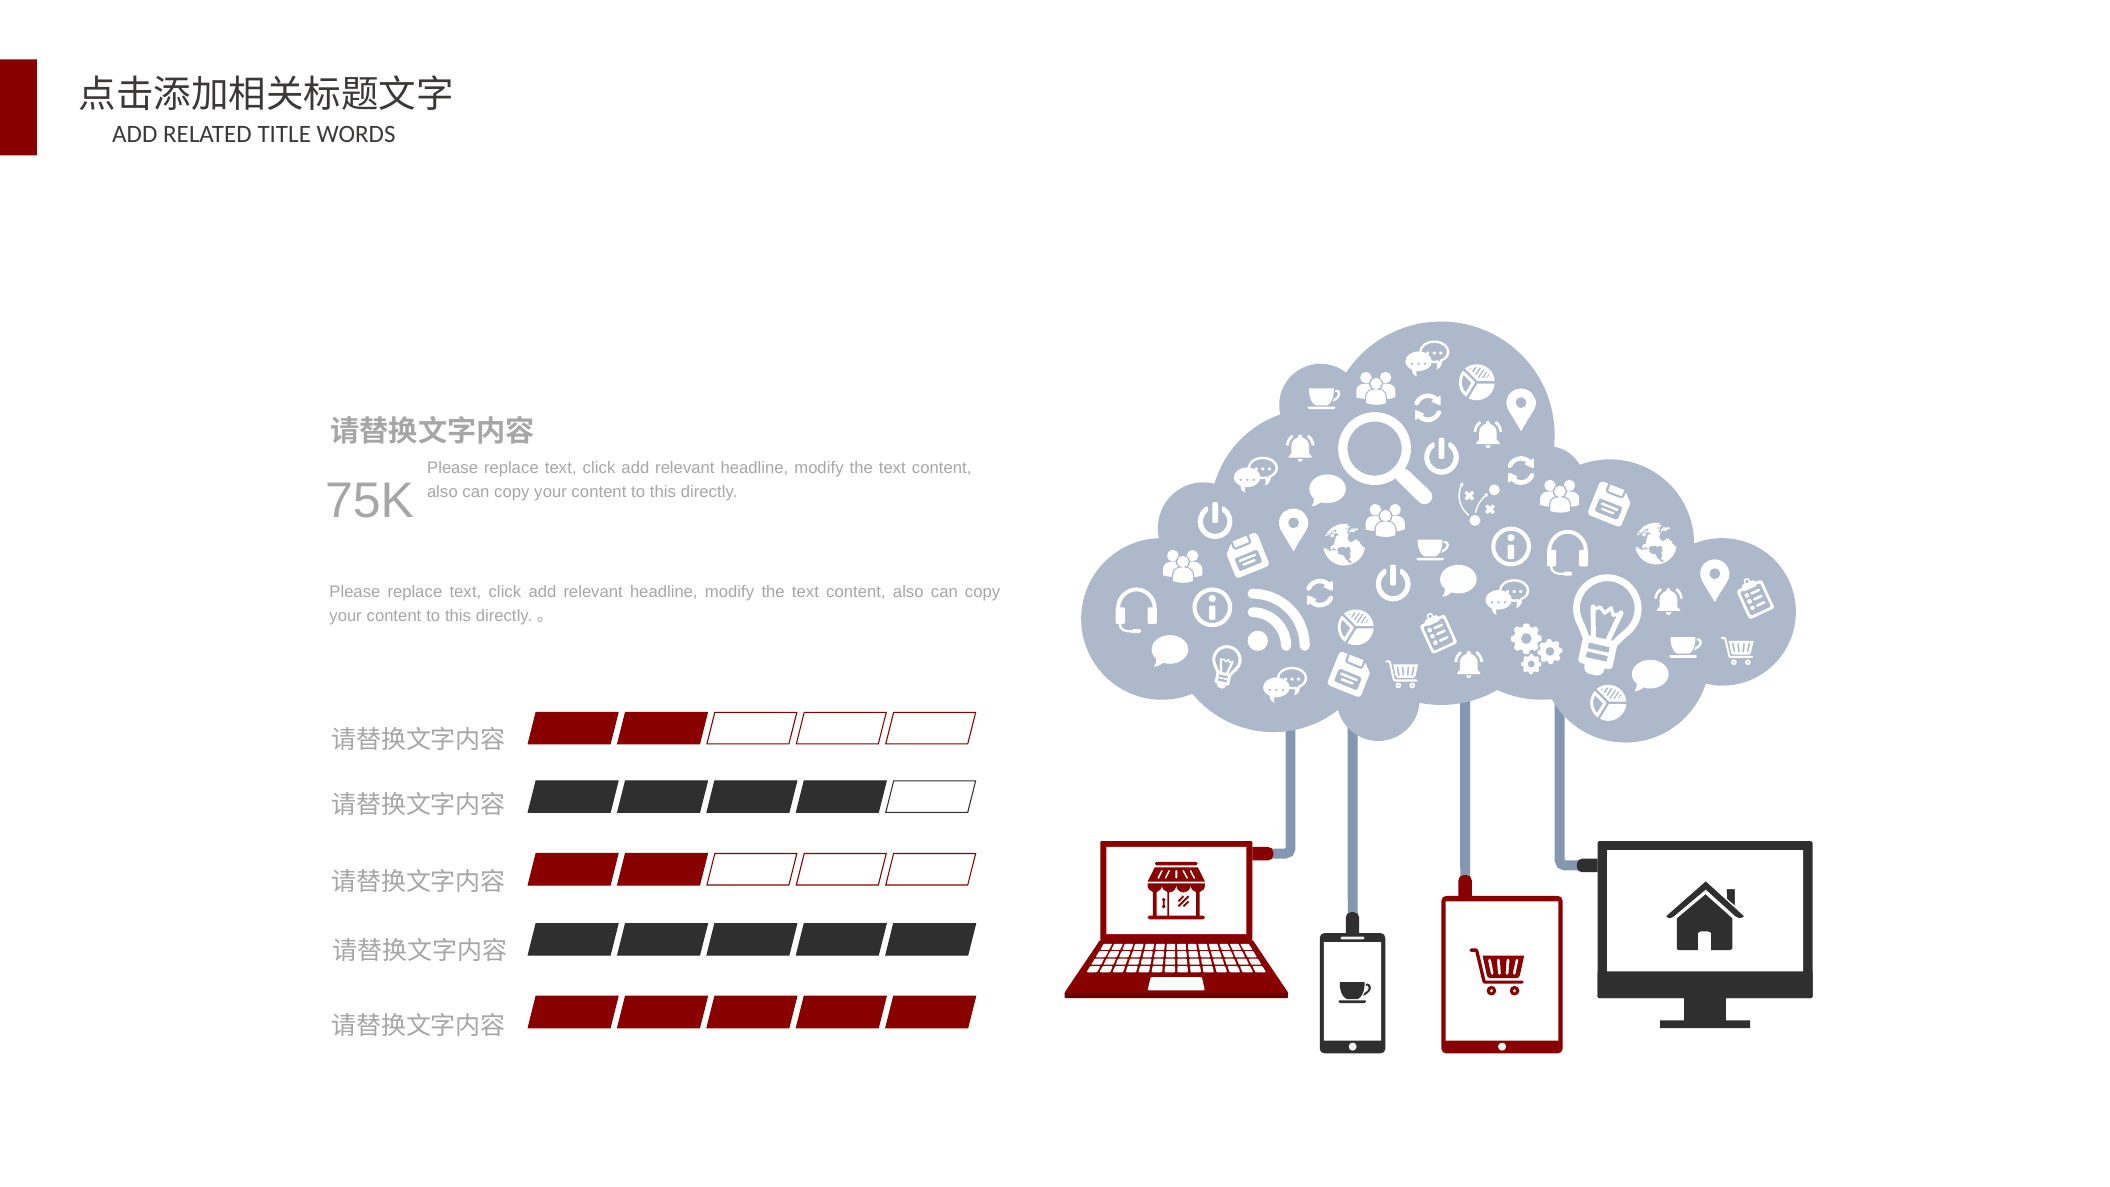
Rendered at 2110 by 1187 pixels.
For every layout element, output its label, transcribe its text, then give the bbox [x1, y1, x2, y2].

text_box ADD RELATED TITLE WORDS [96, 109, 413, 156]
text_box 75K [310, 448, 429, 535]
text_box 请替换文字内容 [315, 995, 529, 1048]
text_box 请替换文字内容 [315, 774, 529, 827]
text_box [1064, 321, 1813, 1054]
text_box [528, 780, 976, 813]
text_box 请替换文字内容 [315, 398, 564, 448]
text_box Please replace text, click add relevant headline, modify the text content, also can copy your content to this directly. [412, 445, 988, 509]
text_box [528, 996, 976, 1028]
text_box 请替换文字内容 [315, 709, 529, 761]
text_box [528, 712, 976, 744]
text_box Please replace text, click add relevant headline, modify the text content, also can copy your content to this directly.。 [314, 569, 1017, 633]
text_box 请替换文字内容 [315, 851, 529, 903]
text_box 点击添加相关标题文字 [62, 61, 470, 123]
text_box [528, 923, 976, 956]
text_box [528, 853, 976, 885]
text_box 请替换文字内容 [317, 920, 531, 973]
